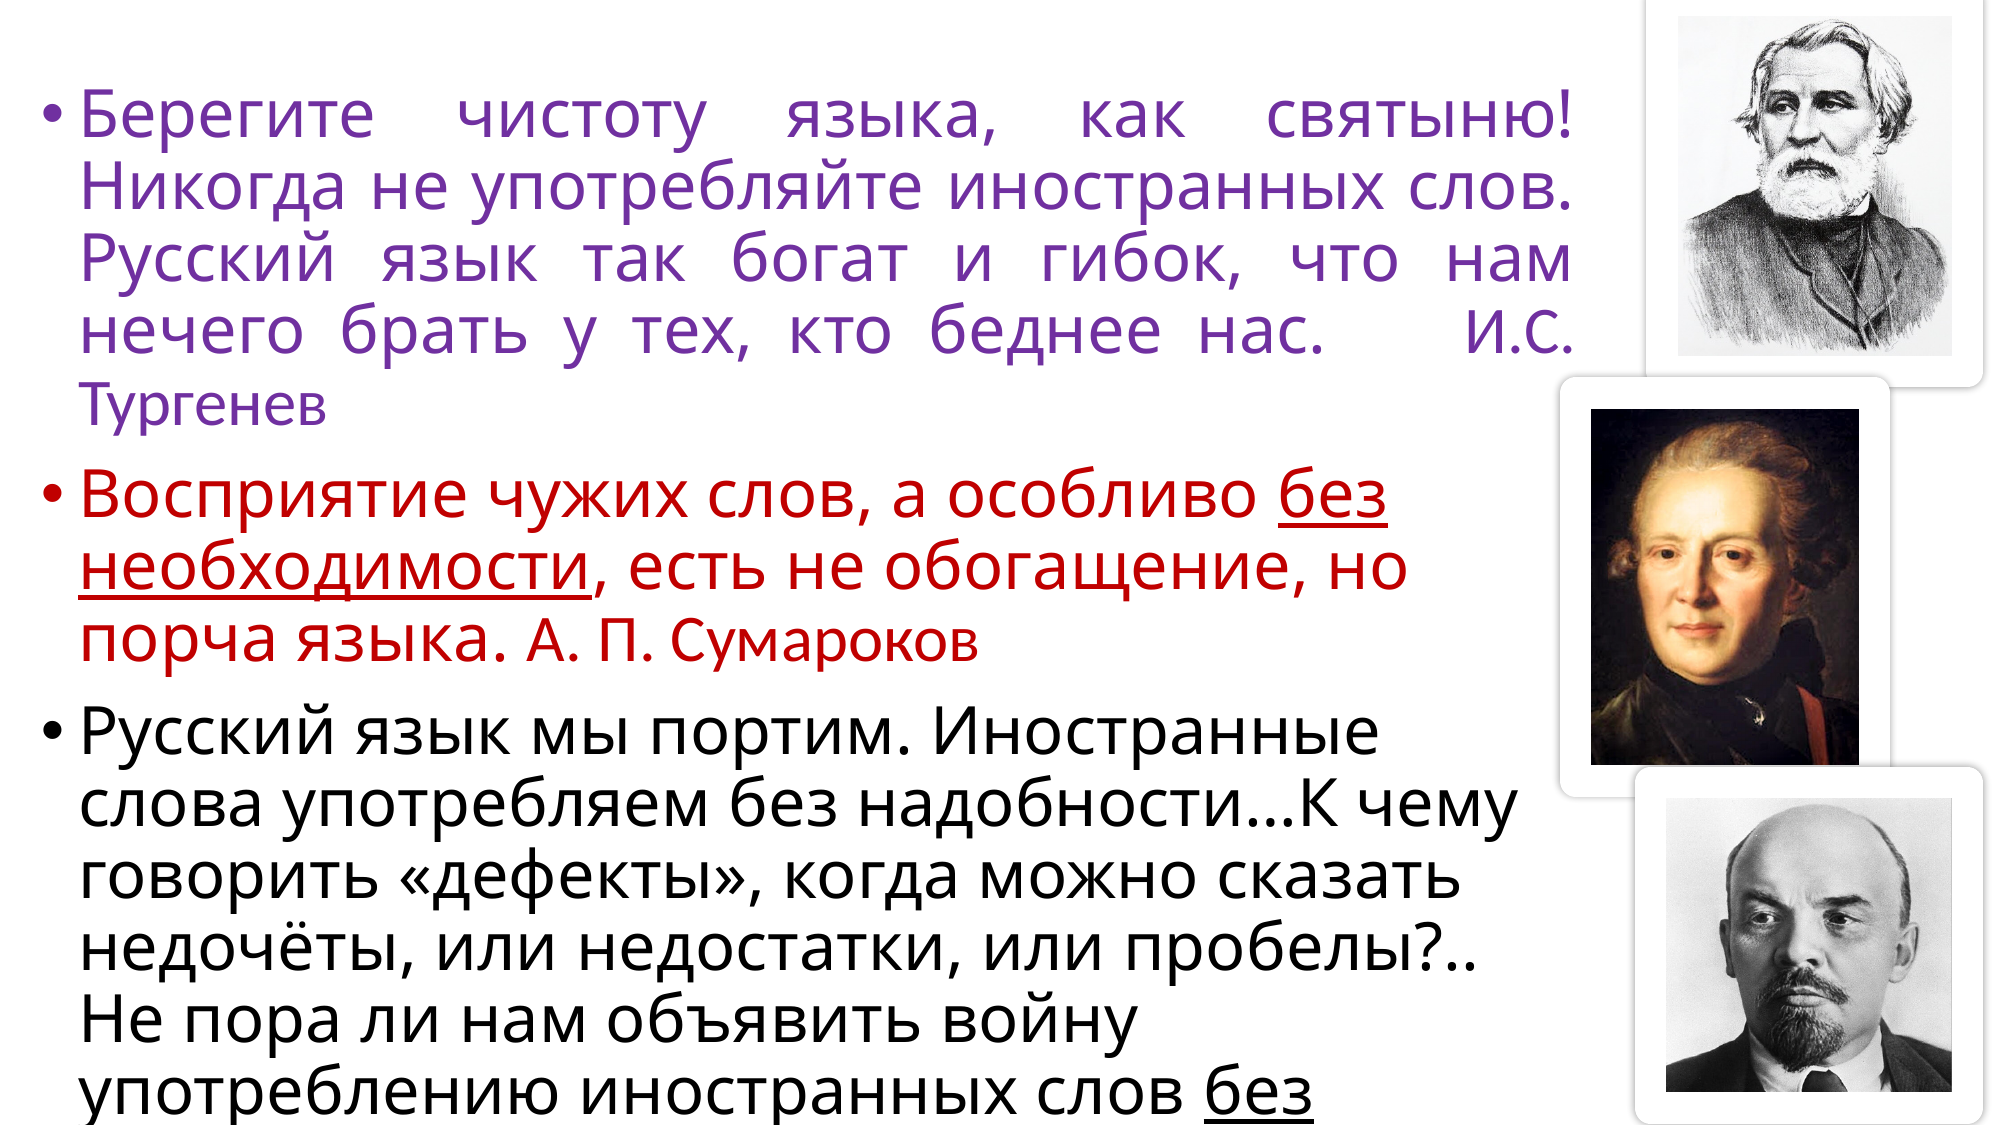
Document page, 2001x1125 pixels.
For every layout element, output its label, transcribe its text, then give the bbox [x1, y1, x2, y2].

picture [1665, 798, 1952, 1093]
list Берегите чистоту языка, как святыню! Никогда не употребляйте иностранных слов. Русский язык так богат и гибок, что нам нечего брать у тех, кто беднее нас. И.С. Тургенев Восприятие чужих слов, а особливо без необходимости, есть не обогащение, но порча языка. А. П. Сумароков Русский язык мы портим. Иностранные слова употребляем без надобности…К чему говорить «дефекты», когда можно сказать недочёты, или недостатки, или пробелы?.. Не пора ли нам объявить войну употреблению иностранных слов без надобности? В.И. Ленин [25, 72, 1592, 1125]
picture [1591, 408, 1860, 766]
picture [1677, 15, 1952, 357]
